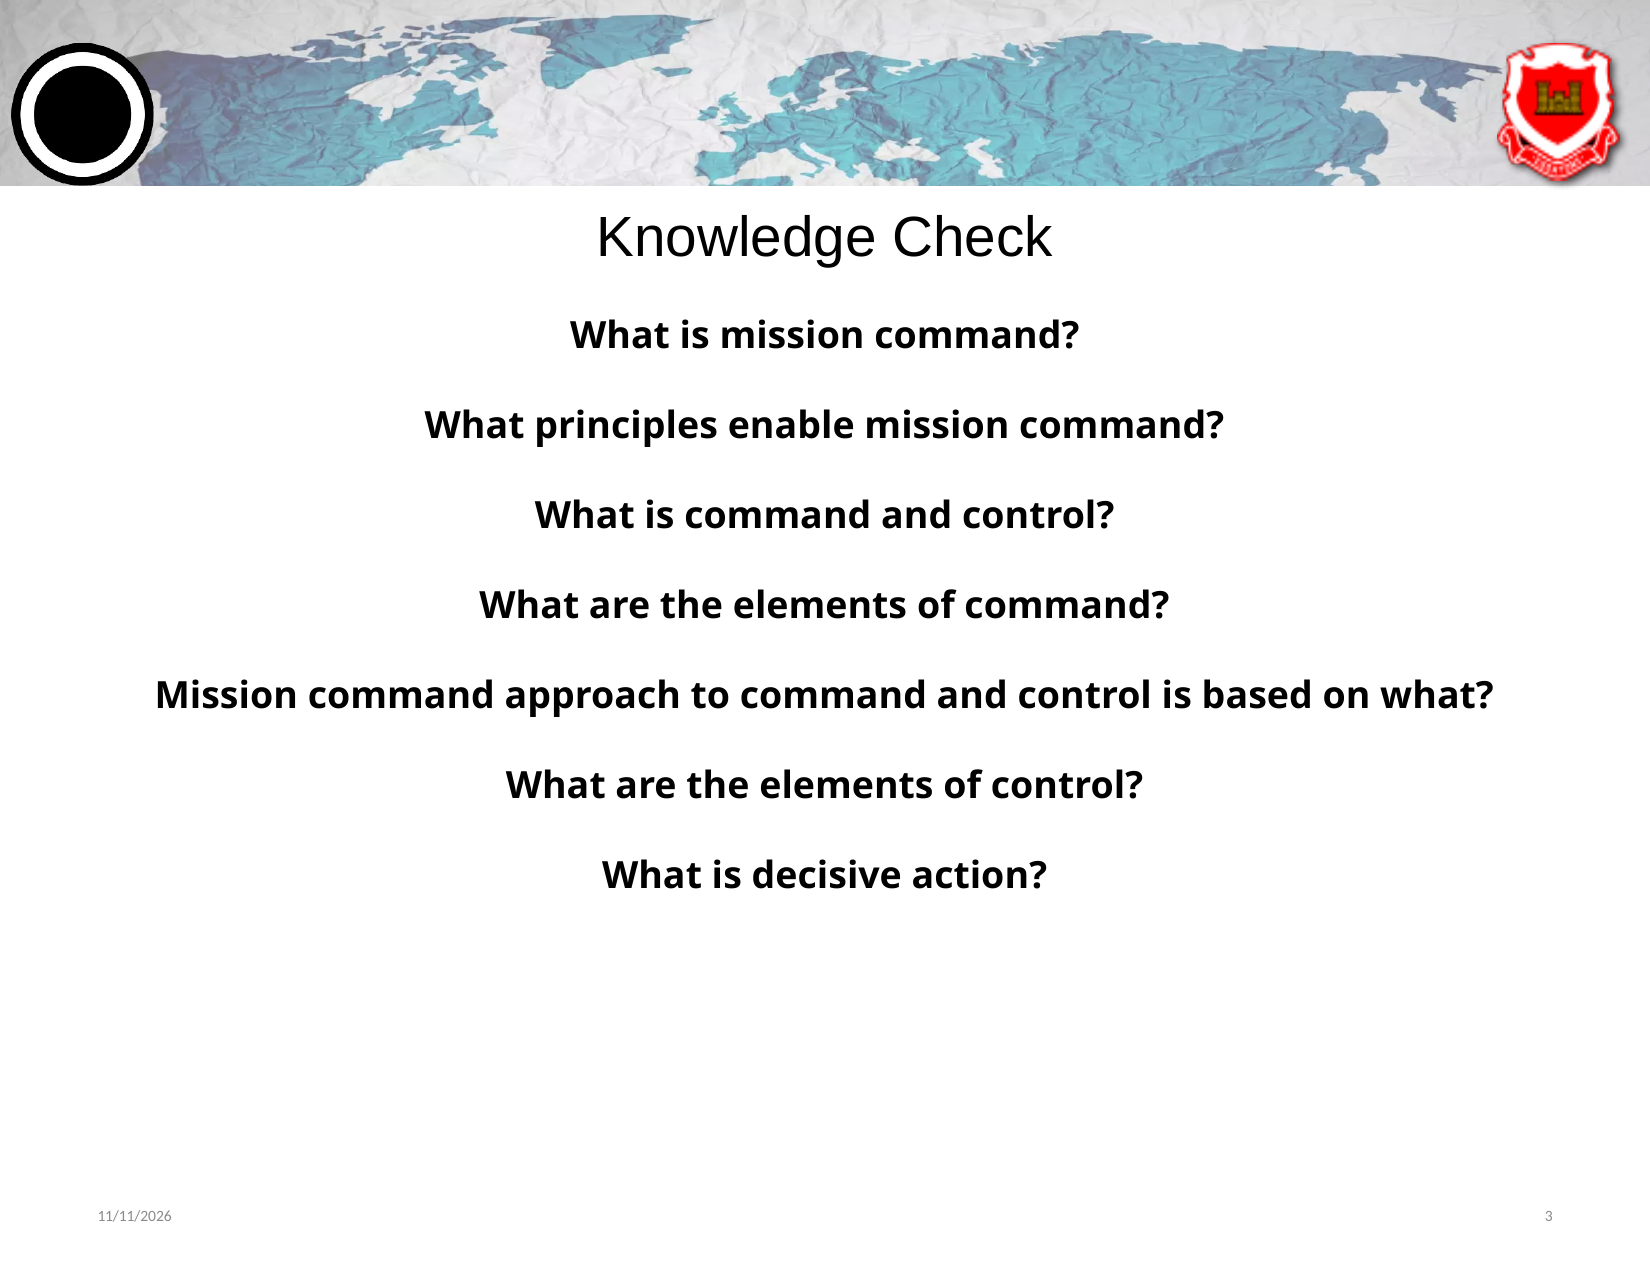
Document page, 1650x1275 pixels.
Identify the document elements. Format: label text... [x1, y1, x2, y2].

title Knowledge Check [82, 127, 1568, 303]
picture [1497, 43, 1620, 181]
text_box What is mission command? What principles enable mission command? What is command and control? What are the elements of command? Mission command approach to command and control is based on what? What are the elements of control? What is decisive action? [0, 303, 1650, 904]
slide_number 3 [1182, 1181, 1568, 1250]
picture [11, 43, 154, 186]
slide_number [82, 1181, 468, 1250]
